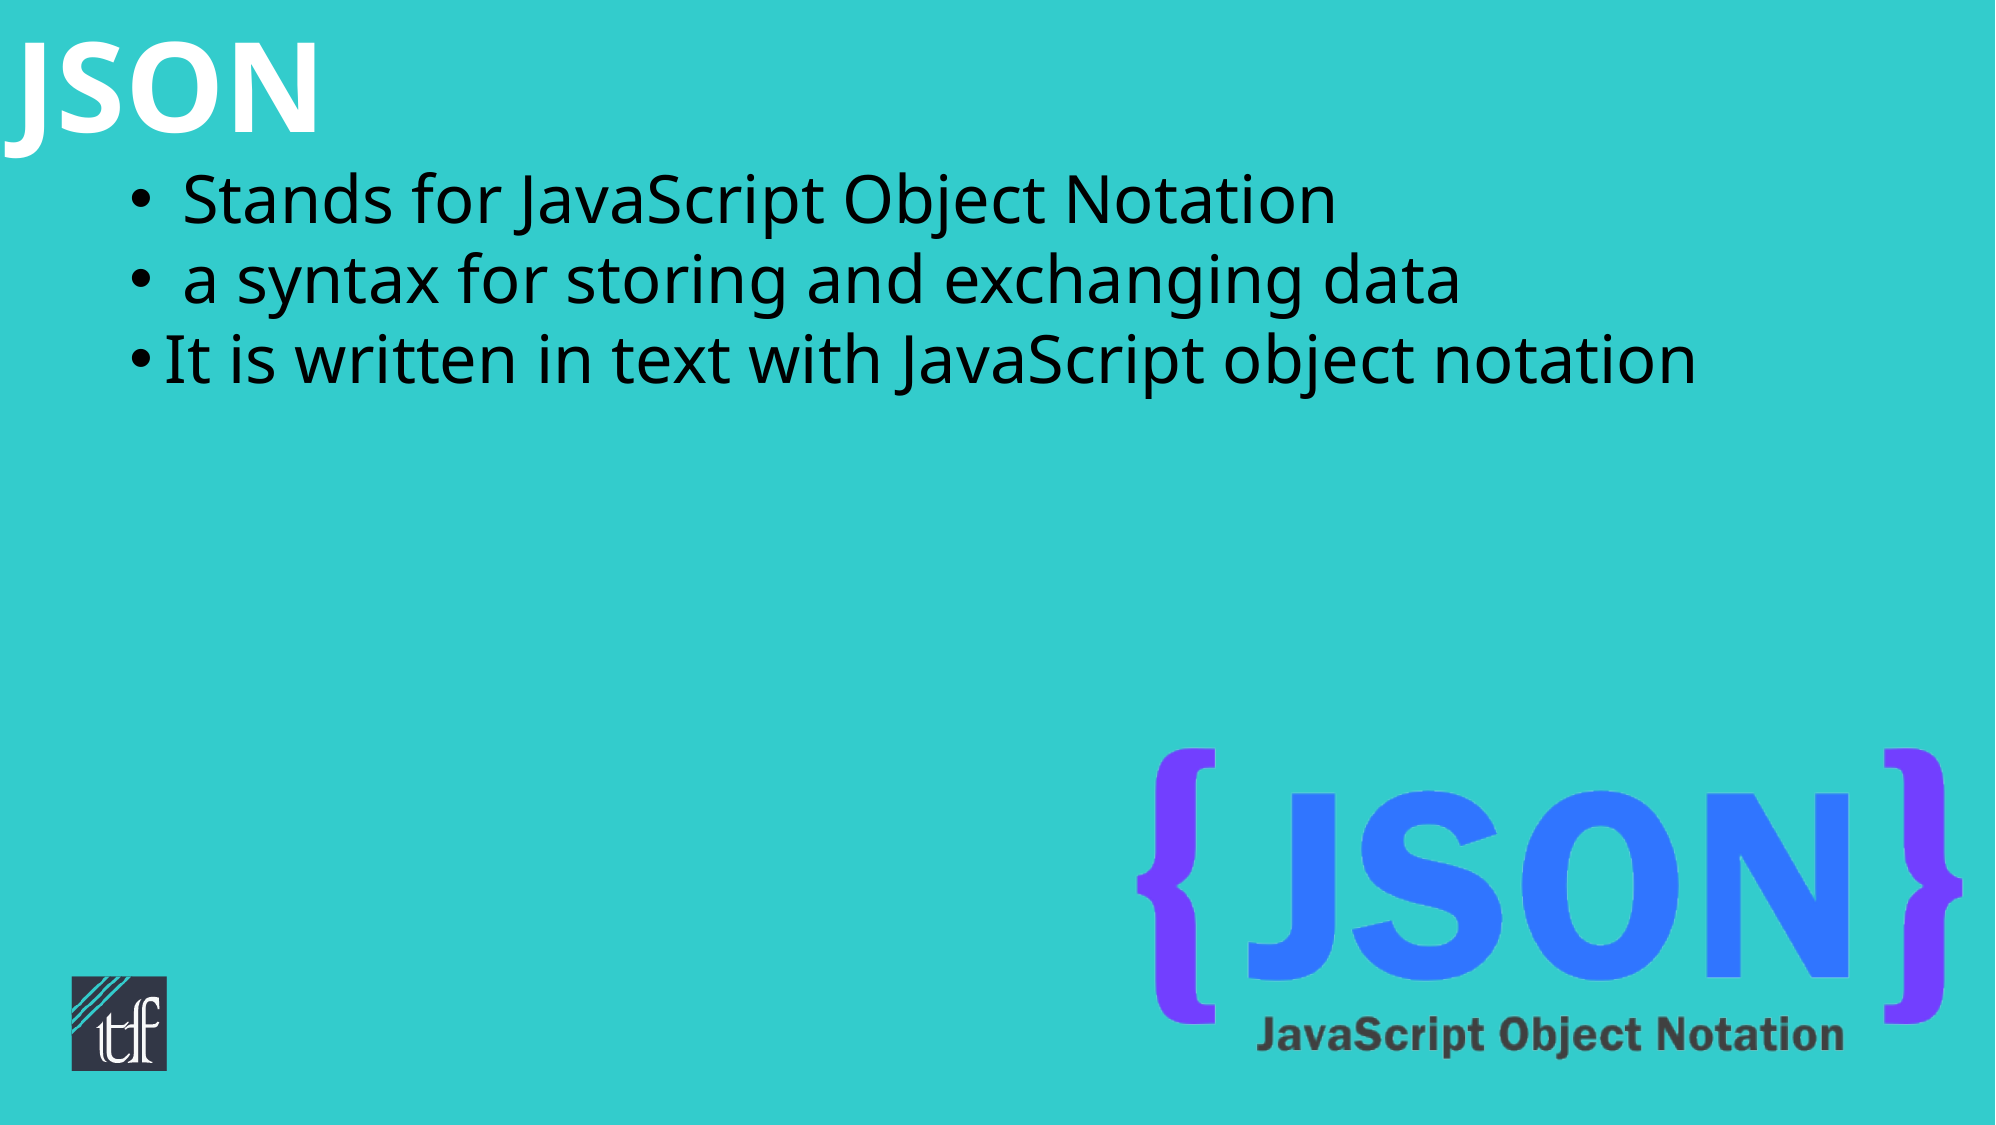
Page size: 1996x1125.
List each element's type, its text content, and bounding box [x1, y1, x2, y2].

text_box JSON Stands for JavaScript Object Notation a syntax for storing and exchanging data It is written in text with JavaScript object notation [0, 0, 1996, 405]
picture [1111, 724, 1996, 1076]
picture [59, 962, 167, 1072]
